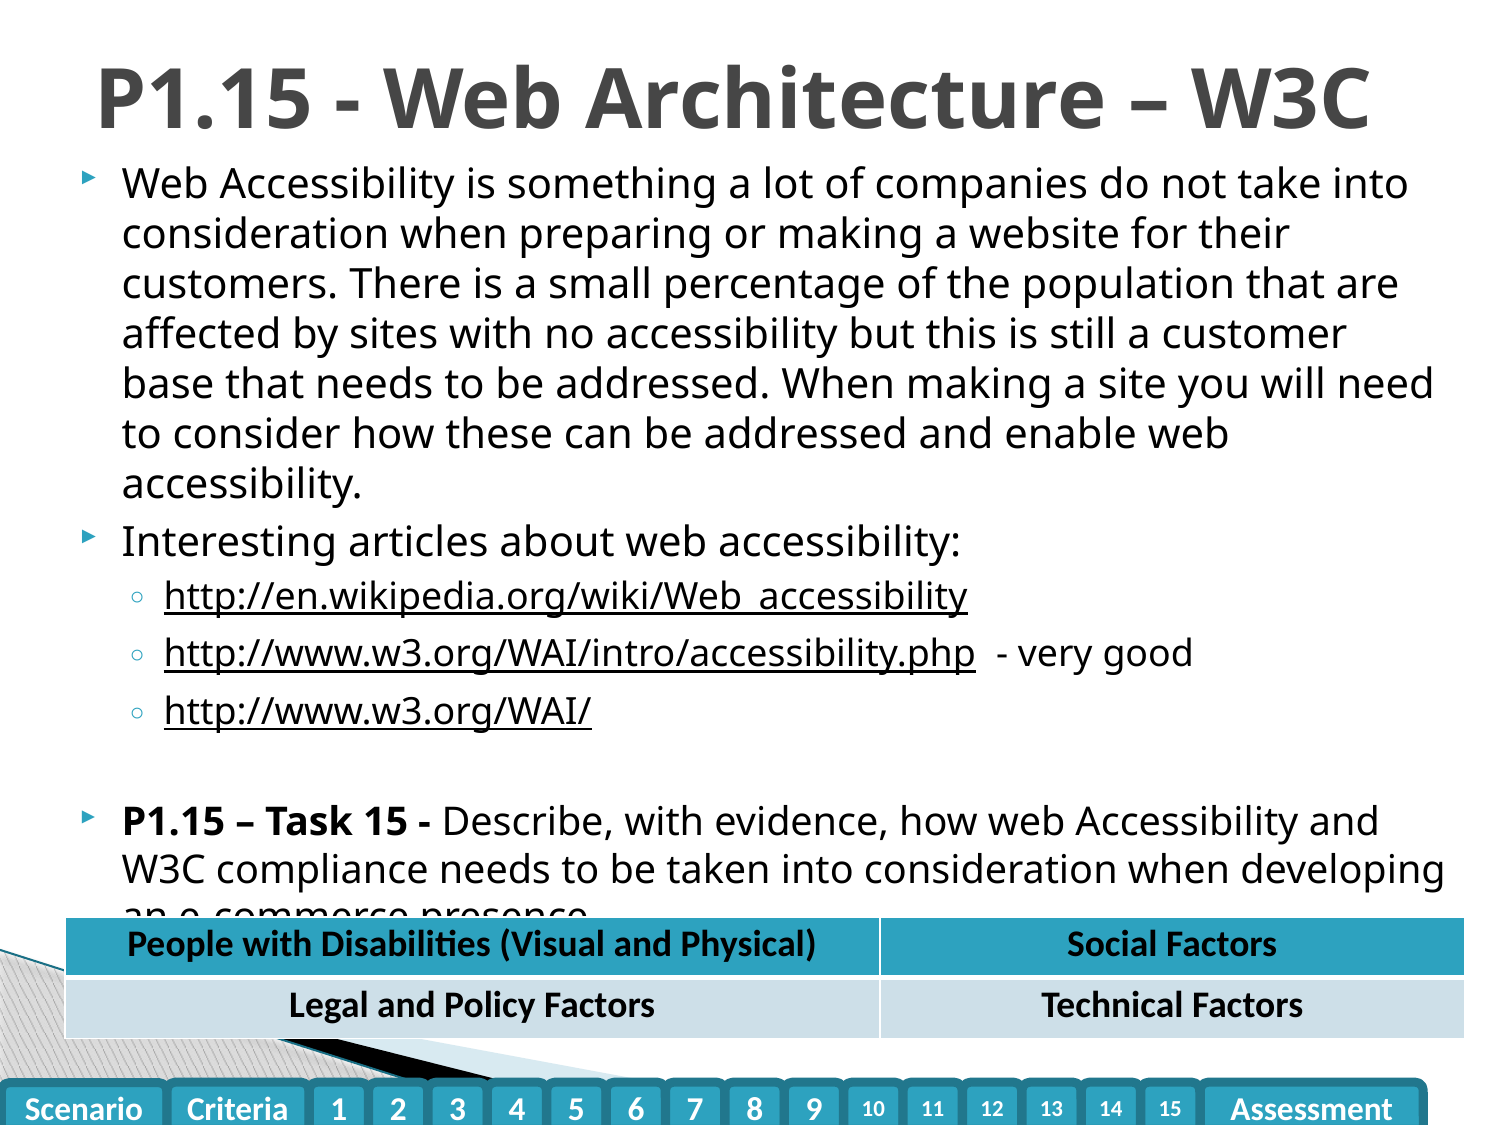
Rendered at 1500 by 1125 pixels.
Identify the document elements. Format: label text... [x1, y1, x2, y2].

table_header People with Disabilities (Visual and Physical) [66, 918, 879, 975]
list Web Accessibility is something a lot of companies do not take into consideration when preparing or making a website for their customers. There is a small percentage of the population that are affected by sites with no accessibility but this is still a customer base that needs to be addressed. When making a site you will need to consider how these can be addressed and enable web accessibility. Interesting articles about web accessibility: http://en.wikipedia.org/wiki/Web_accessibility http://www.w3.org/WAI/intro/accessibility.php - very good http://www.w3.org/WAI/ P1.15 – Task 15 - Describe, with evidence, how web Accessibility and W3C compliance needs to be taken into consideration when developing an e-commerce presence. [46, 149, 1465, 882]
table_cell Technical Factors [881, 980, 1464, 1038]
title P1.15 - Web Architecture – W3C [79, 18, 1430, 173]
table_cell Legal and Policy Factors [66, 980, 879, 1038]
table_header Social Factors [881, 918, 1464, 975]
